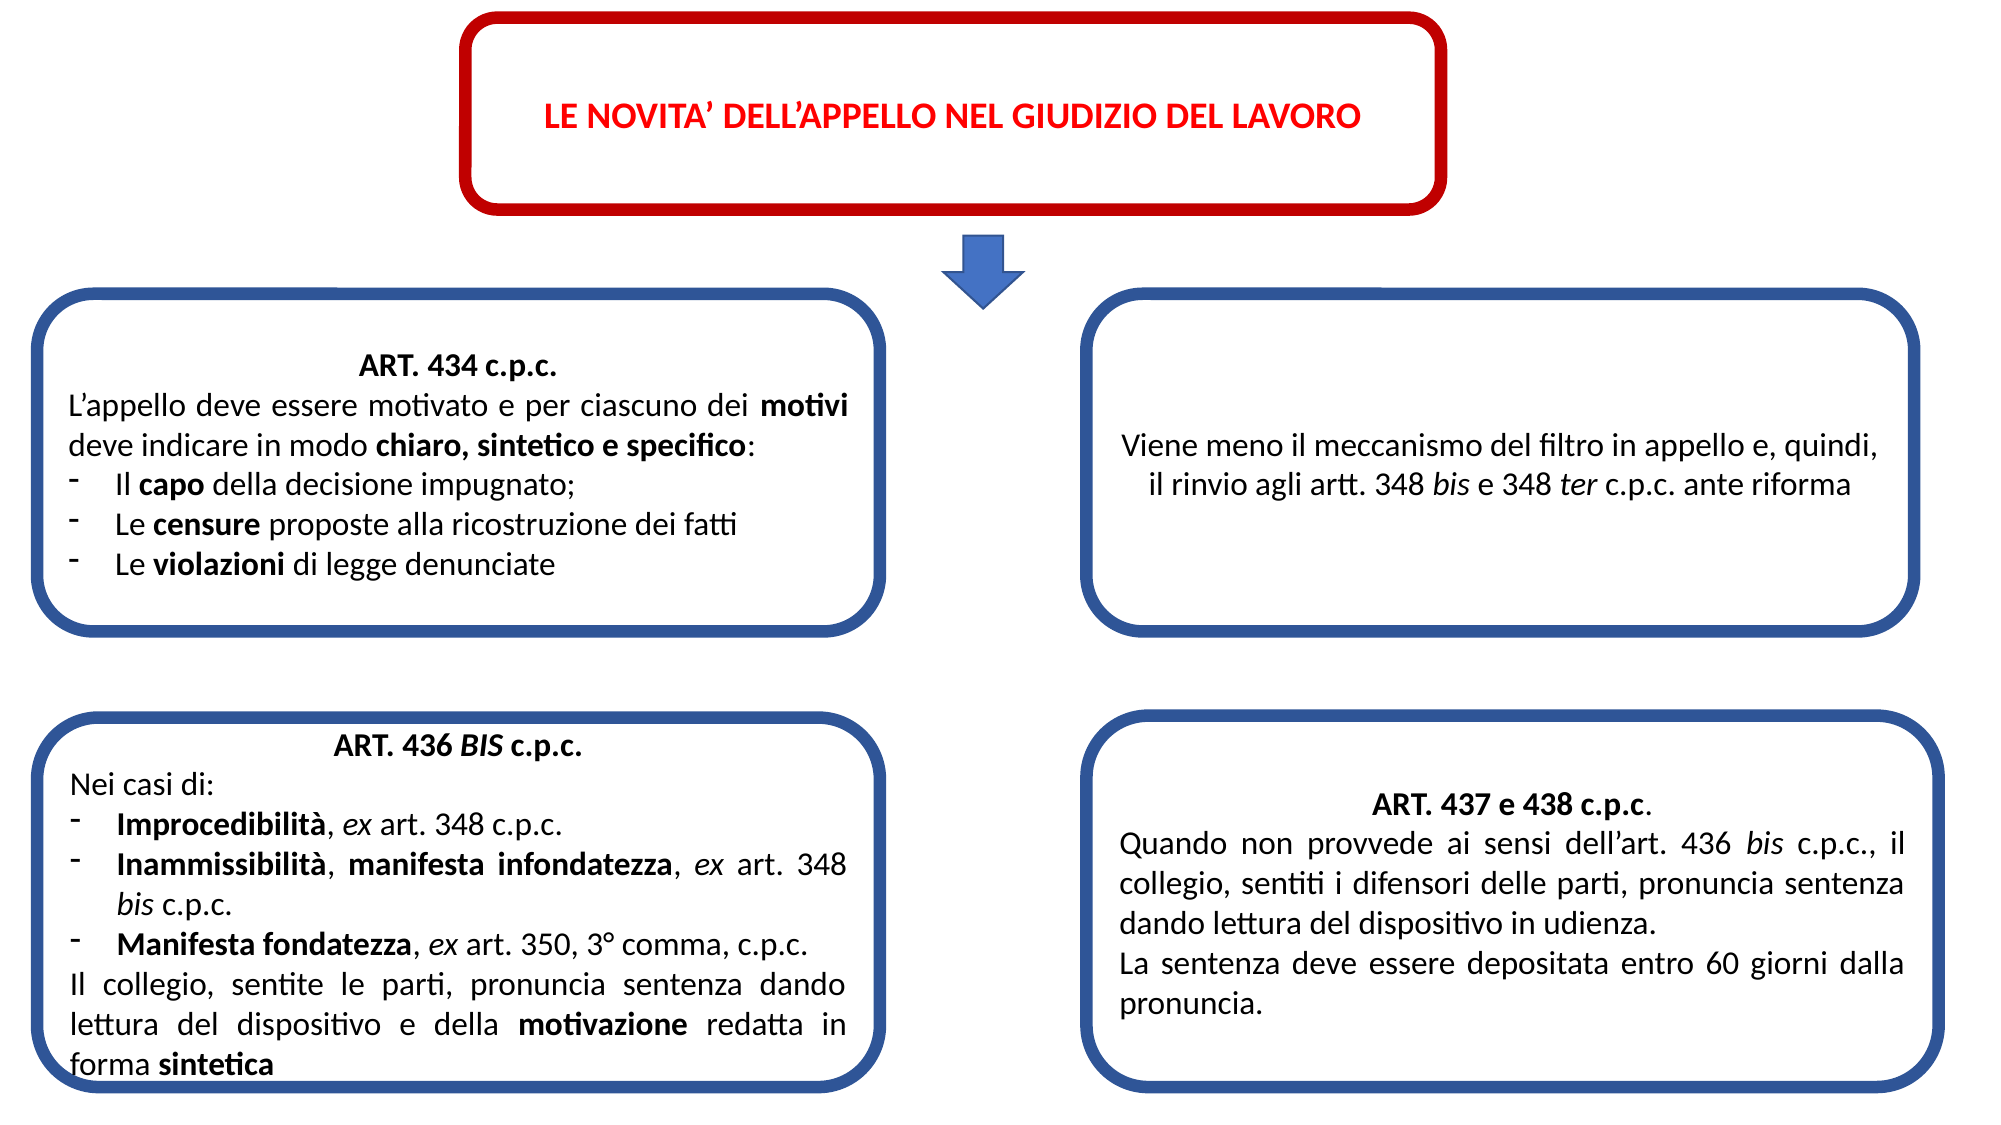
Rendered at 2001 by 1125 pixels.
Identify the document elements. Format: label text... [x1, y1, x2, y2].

text_box ART. 434 c.p.c. L’appello deve essere motivato e per ciascuno dei motivi deve indicare in modo chiaro, sintetico e specifico: Il capo della decisione impugnato; Le censure proposte alla ricostruzione dei fatti Le violazioni di legge denunciate [35, 292, 881, 633]
text_box ART. 436 BIS c.p.c. Nei casi di: Improcedibilità, ex art. 348 c.p.c. Inammissibilità, manifesta infondatezza, ex art. 348 bis c.p.c. Manifesta fondatezza, ex art. 350, 3° comma, c.p.c. Il collegio, sentite le parti, pronuncia sentenza dando lettura del dispositivo e della motivazione redatta in forma sintetica [35, 716, 881, 1089]
text_box Viene meno il meccanismo del filtro in appello e, quindi, il rinvio agli artt. 348 bis e 348 ter c.p.c. ante riforma [1085, 292, 1916, 633]
text_box LE NOVITA’ DELL’APPELLO NEL GIUDIZIO DEL LAVORO [464, 16, 1443, 211]
text_box [940, 234, 1026, 310]
text_box ART. 437 e 438 c.p.c. Quando non provvede ai sensi dell’art. 436 bis c.p.c., il collegio, sentiti i difensori delle parti, pronuncia sentenza dando lettura del dispositivo in udienza. La sentenza deve essere depositata entro 60 giorni dalla pronuncia. [1085, 714, 1940, 1089]
